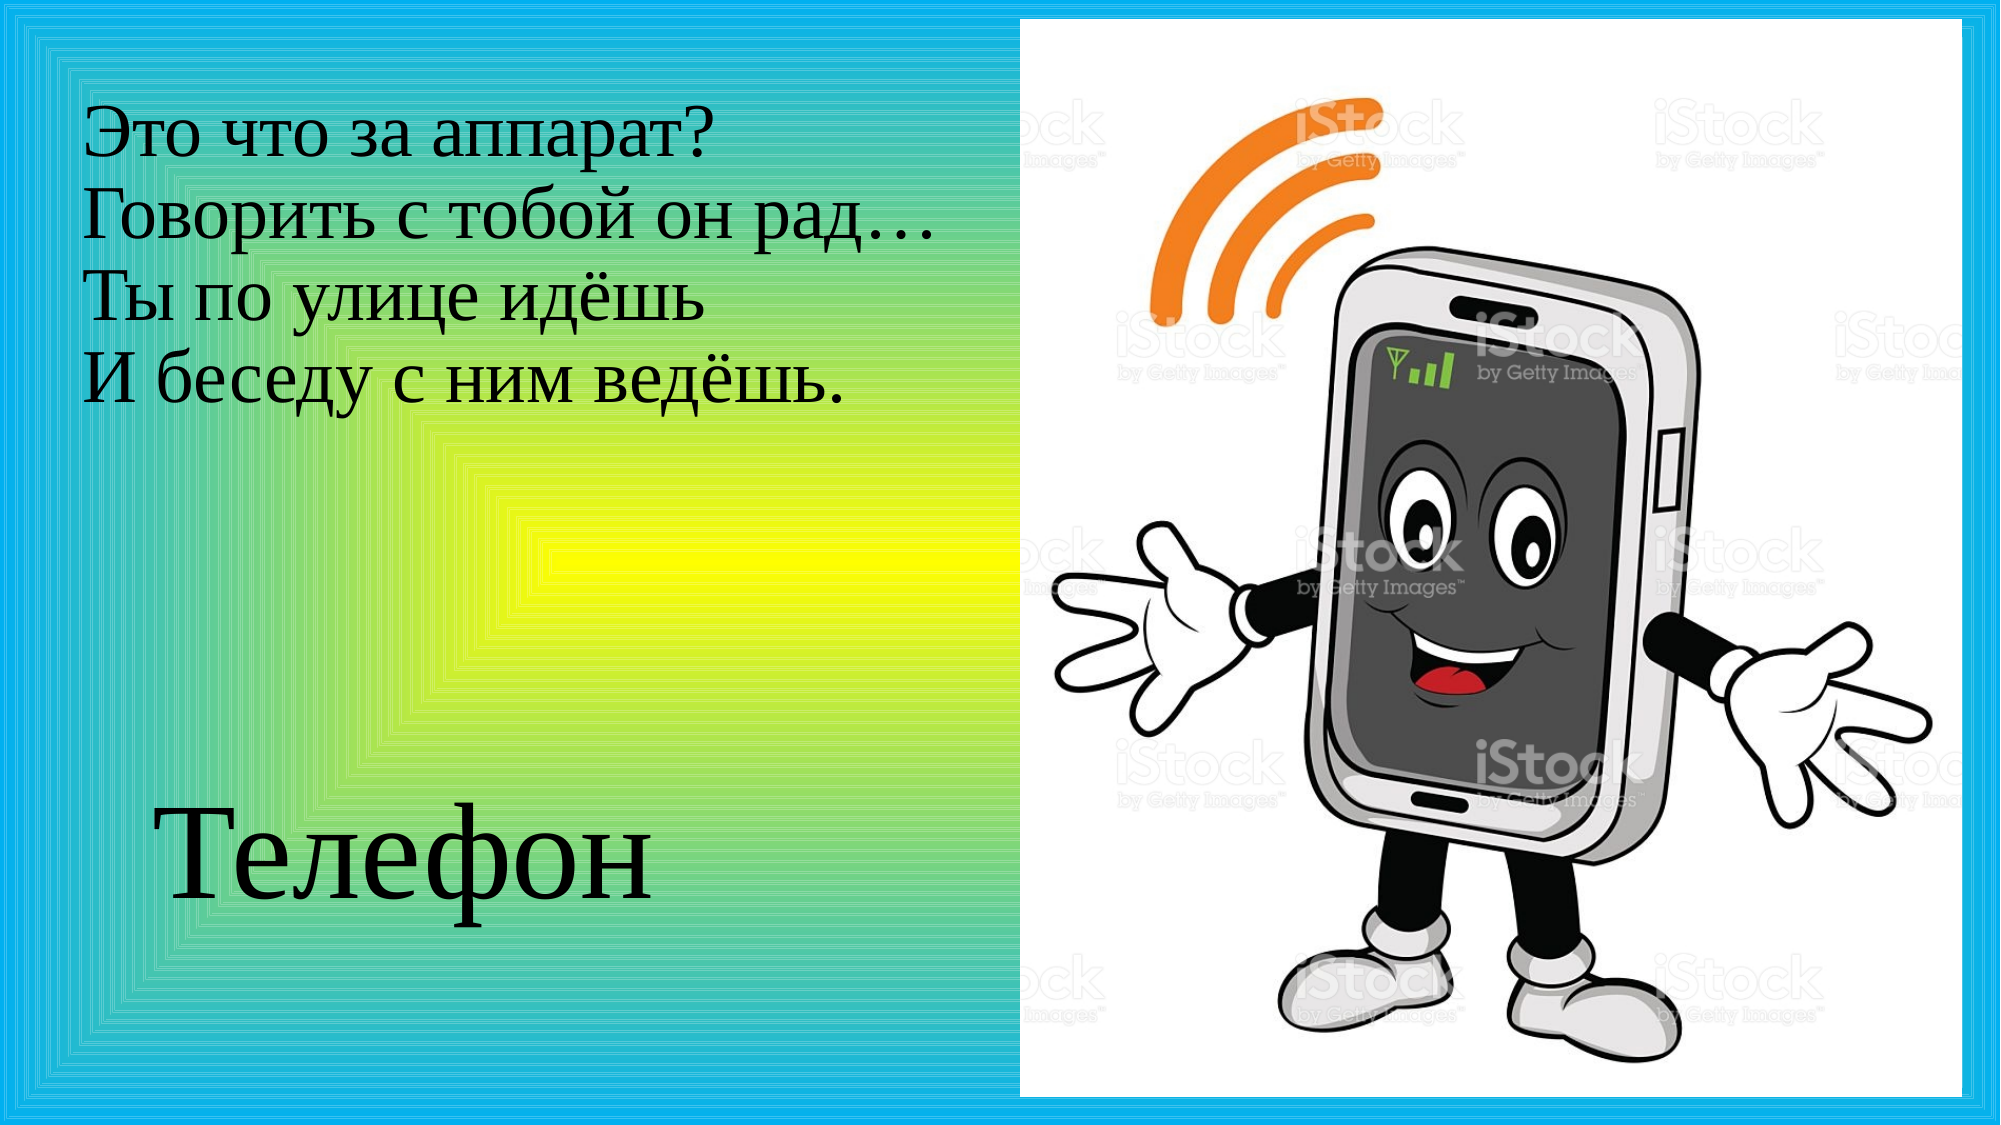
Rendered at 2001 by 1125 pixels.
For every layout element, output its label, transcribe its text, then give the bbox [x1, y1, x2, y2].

picture [1020, 20, 1962, 1096]
list Телефон [137, 772, 1020, 1014]
title Это что за аппарат? Говорить с тобой он рад… Ты по улице идёшь И беседу с ним ведёшь. [67, 82, 1020, 600]
